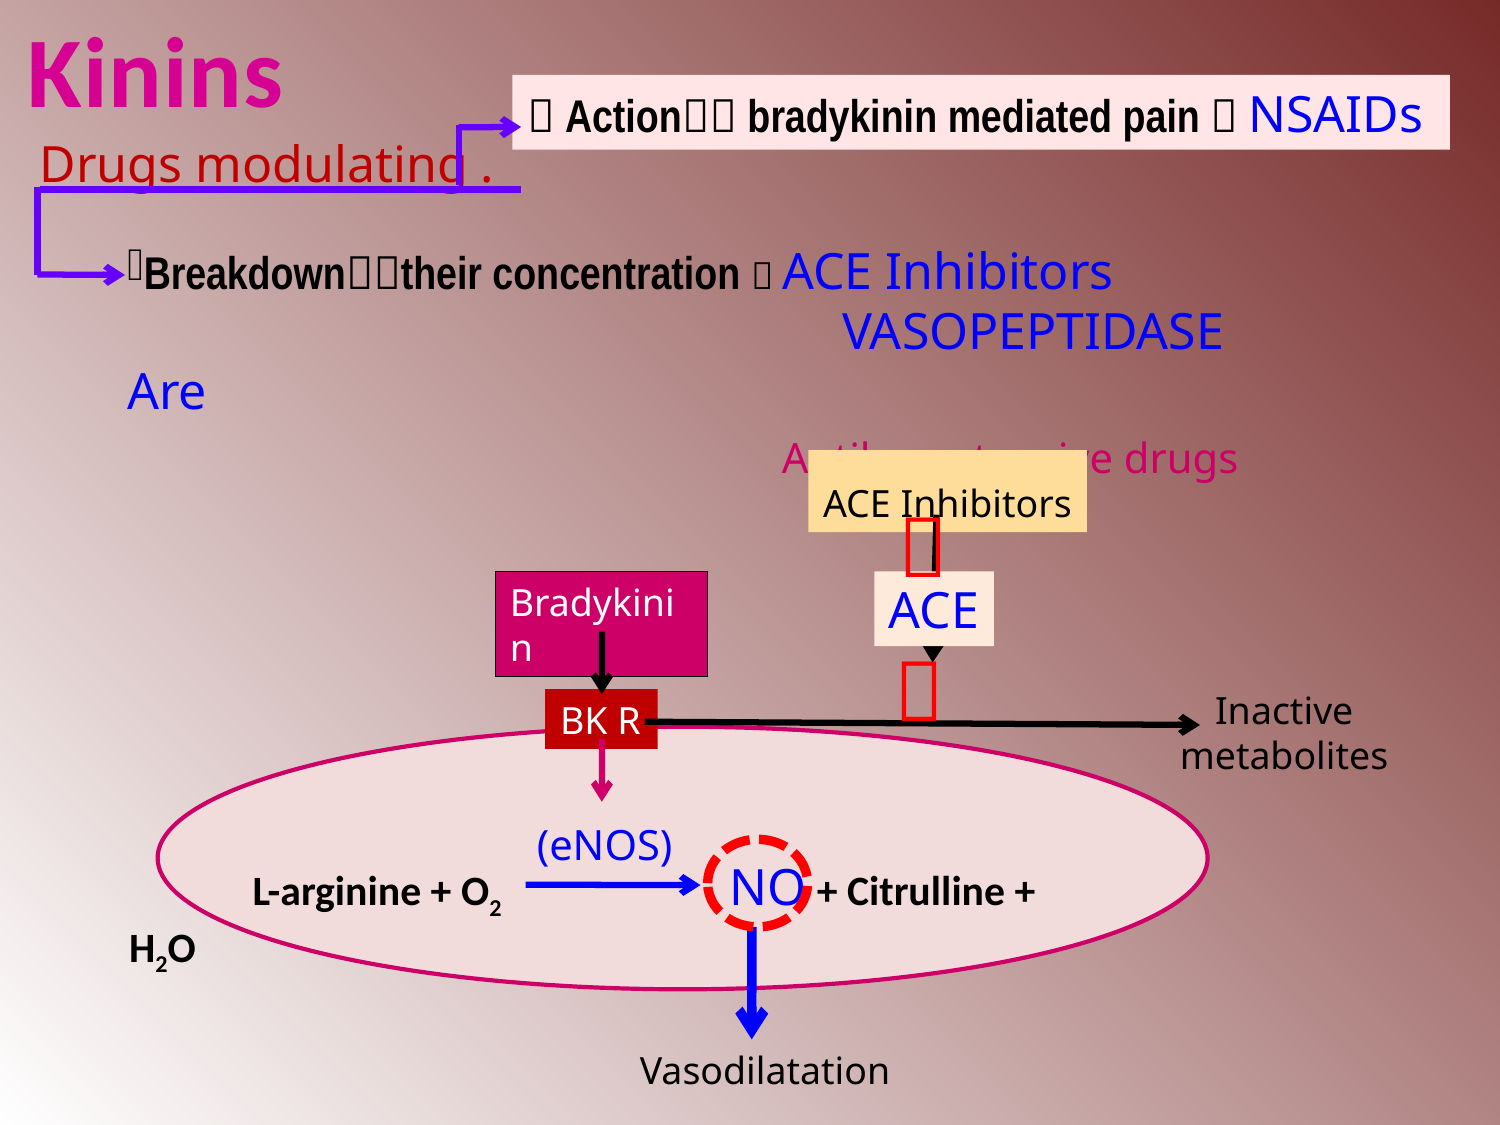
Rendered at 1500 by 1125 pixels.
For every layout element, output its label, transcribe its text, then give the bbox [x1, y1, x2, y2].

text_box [458, 124, 522, 186]
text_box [114, 571, 1208, 1101]
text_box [832, 449, 1063, 748]
text_box Kinins [12, 0, 576, 135]
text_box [644, 679, 1429, 789]
text_box Breakdowntheir concentration  ACE Inhibitors VASOPEPTIDASE Are Antihypertensive drugs [112, 232, 1325, 490]
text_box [37, 187, 126, 276]
text_box Drugs modulating . [24, 124, 563, 200]
text_box  Action bradykinin mediated pain  NSAIDs [512, 74, 1450, 150]
